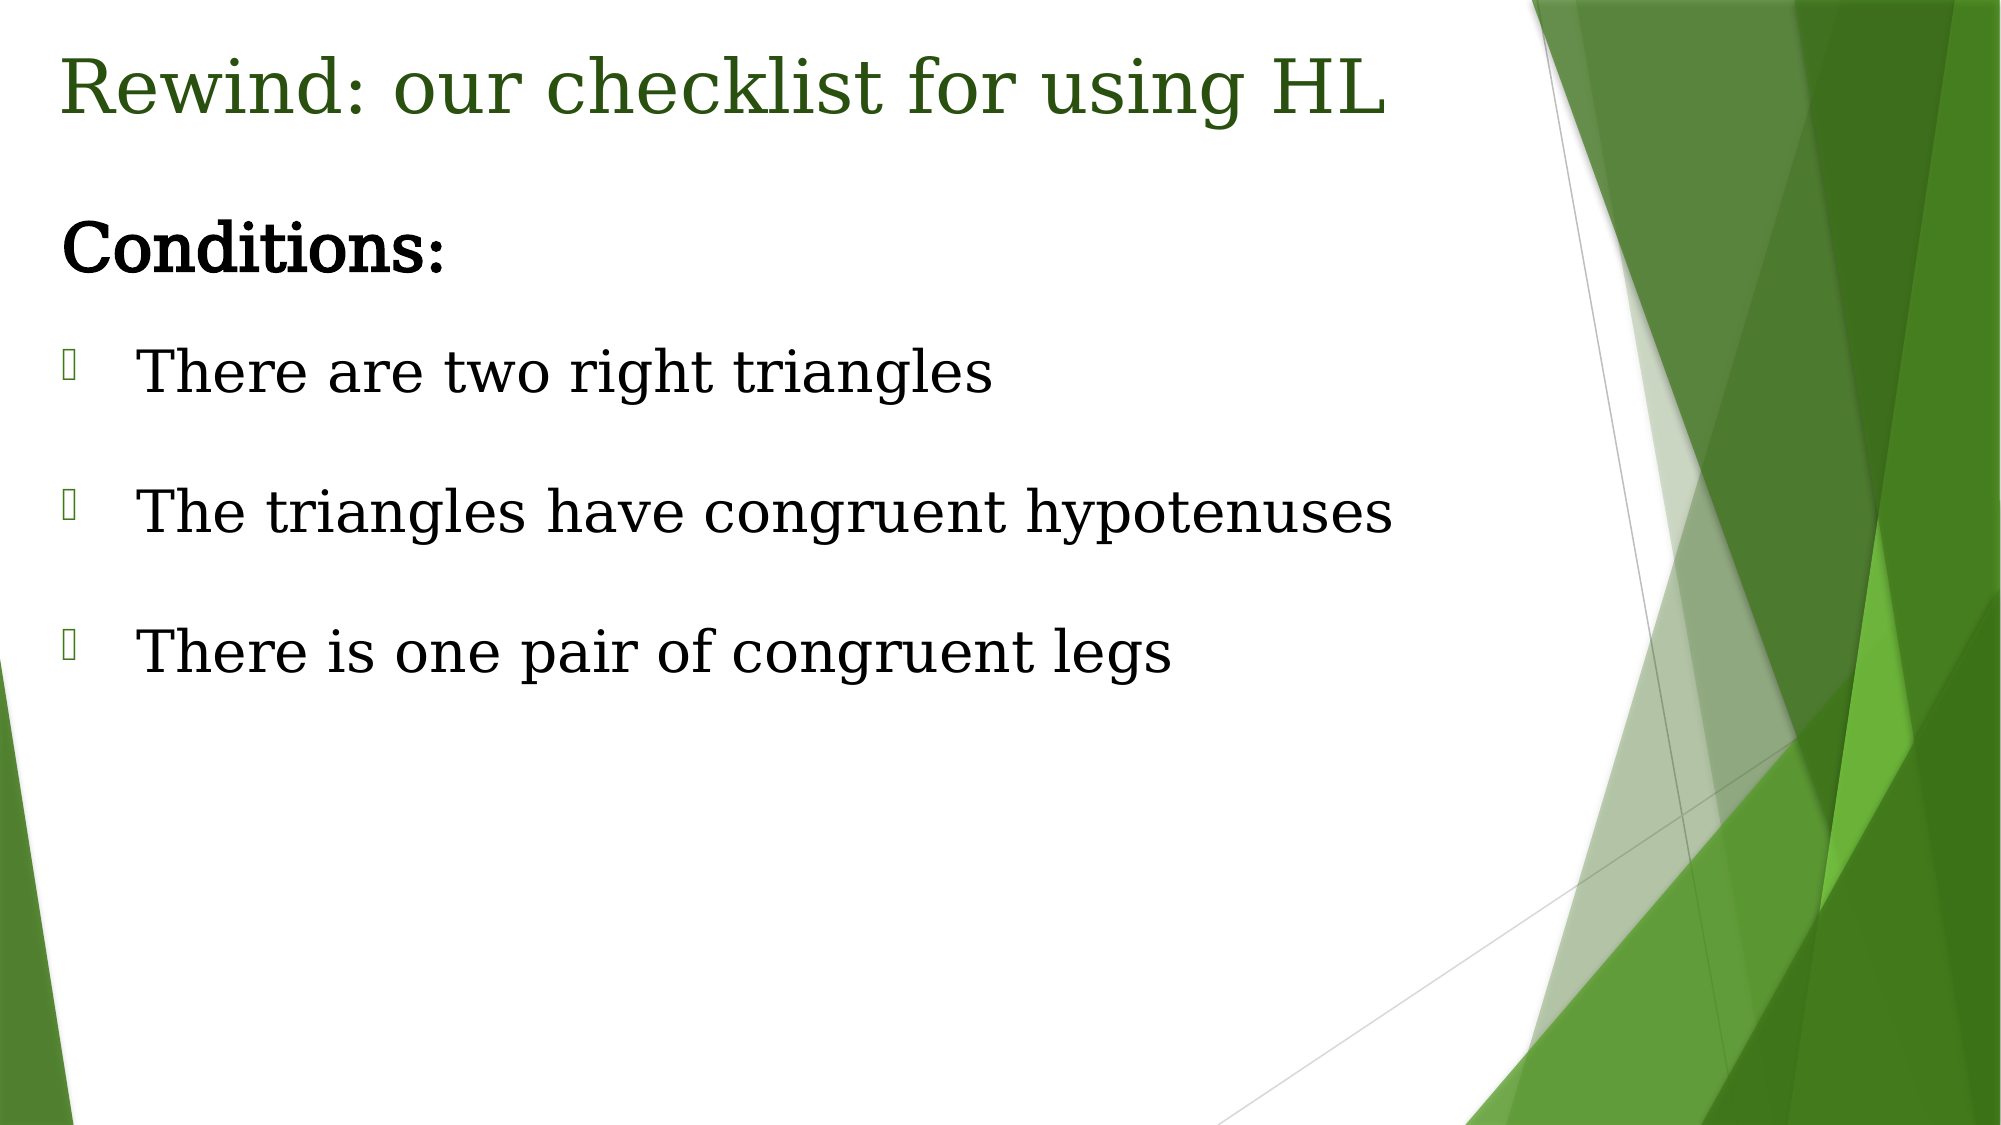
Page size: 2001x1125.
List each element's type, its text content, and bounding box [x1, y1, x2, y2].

text_box Conditions: There are two right triangles The triangles have congruent hypotenuses There is one pair of congruent legs [46, 197, 1557, 692]
title Rewind: our checklist for using HL [43, 30, 1687, 230]
